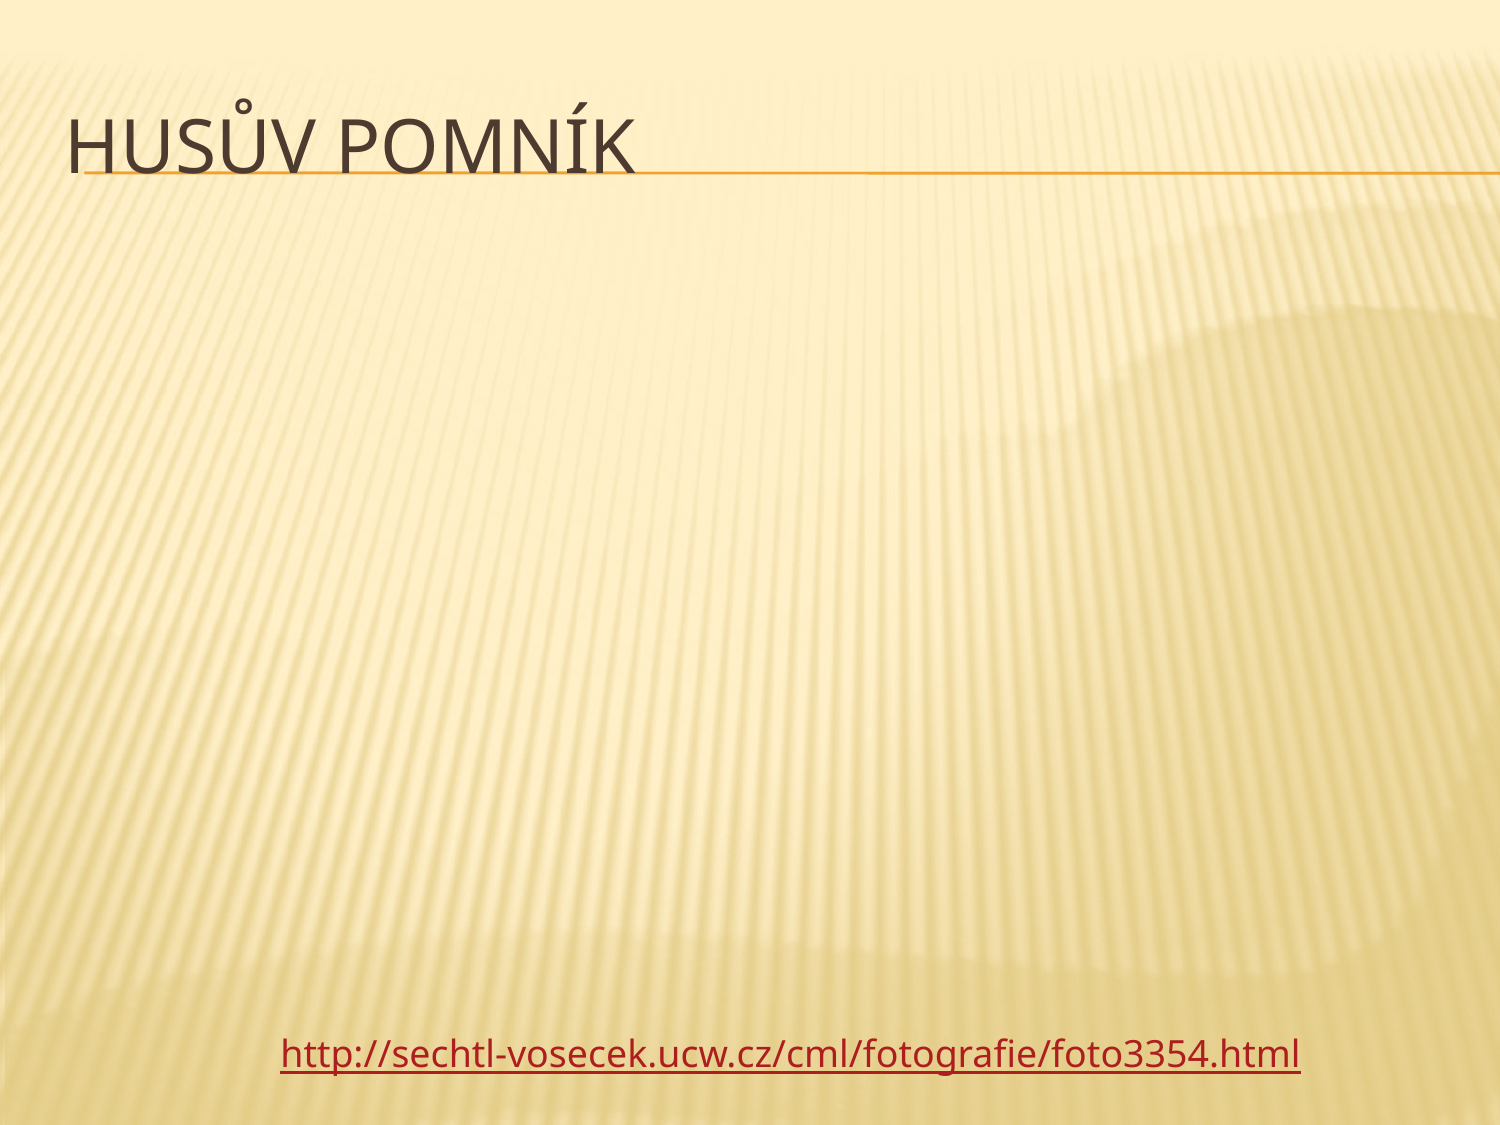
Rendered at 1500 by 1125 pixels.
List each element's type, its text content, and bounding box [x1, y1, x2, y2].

text_box http://sechtl-vosecek.ucw.cz/cml/fotografie/foto3354.html [265, 1023, 1350, 1125]
title Husův pomník [50, 75, 1475, 213]
